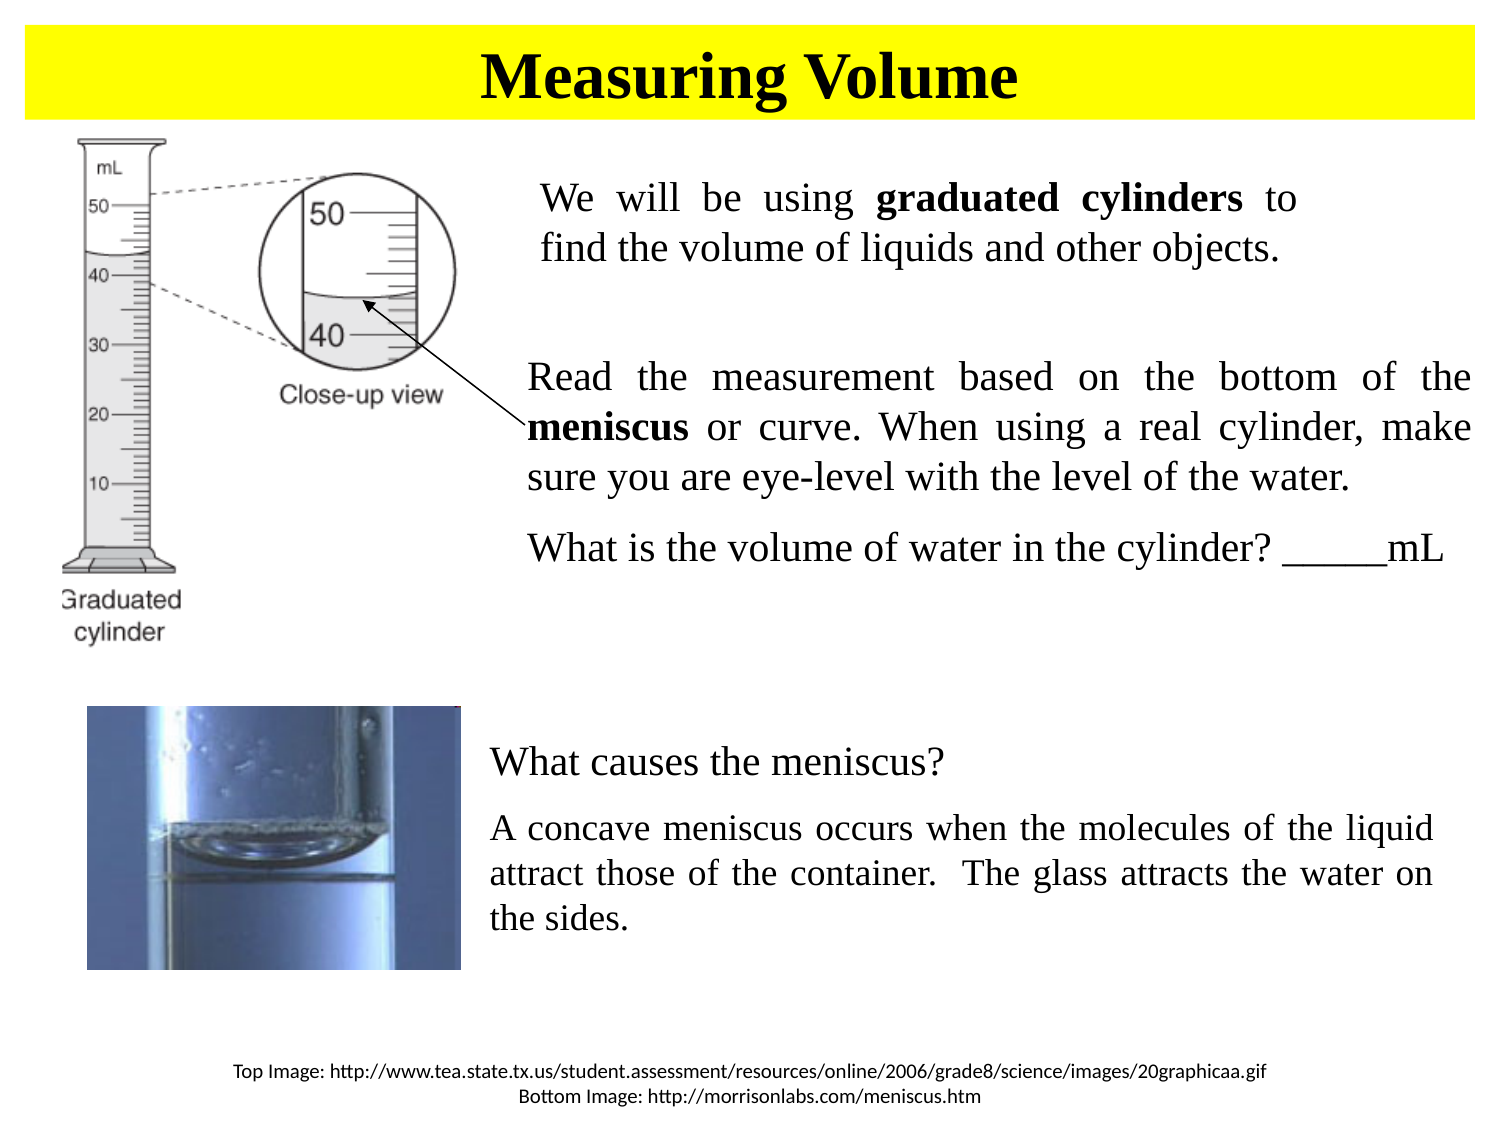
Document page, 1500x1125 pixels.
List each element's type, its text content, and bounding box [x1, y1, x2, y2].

text_box Read the measurement based on the bottom of the meniscus or curve. When using a real cylinder, make sure you are eye-level with the level of the water. What is the volume of water in the cylinder? _____mL [512, 341, 1488, 578]
text_box We will be using graduated cylinders to find the volume of liquids and other objects. [525, 162, 1313, 278]
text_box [87, 706, 1451, 970]
text_box Measuring Volume [24, 24, 1475, 120]
text_box Top Image: http://www.tea.state.tx.us/student.assessment/resources/online/2006/grade8/science/images/20graphicaa.gif Bottom Image: http://morrisonlabs.com/meniscus.htm [112, 1049, 1388, 1115]
picture [62, 137, 459, 649]
